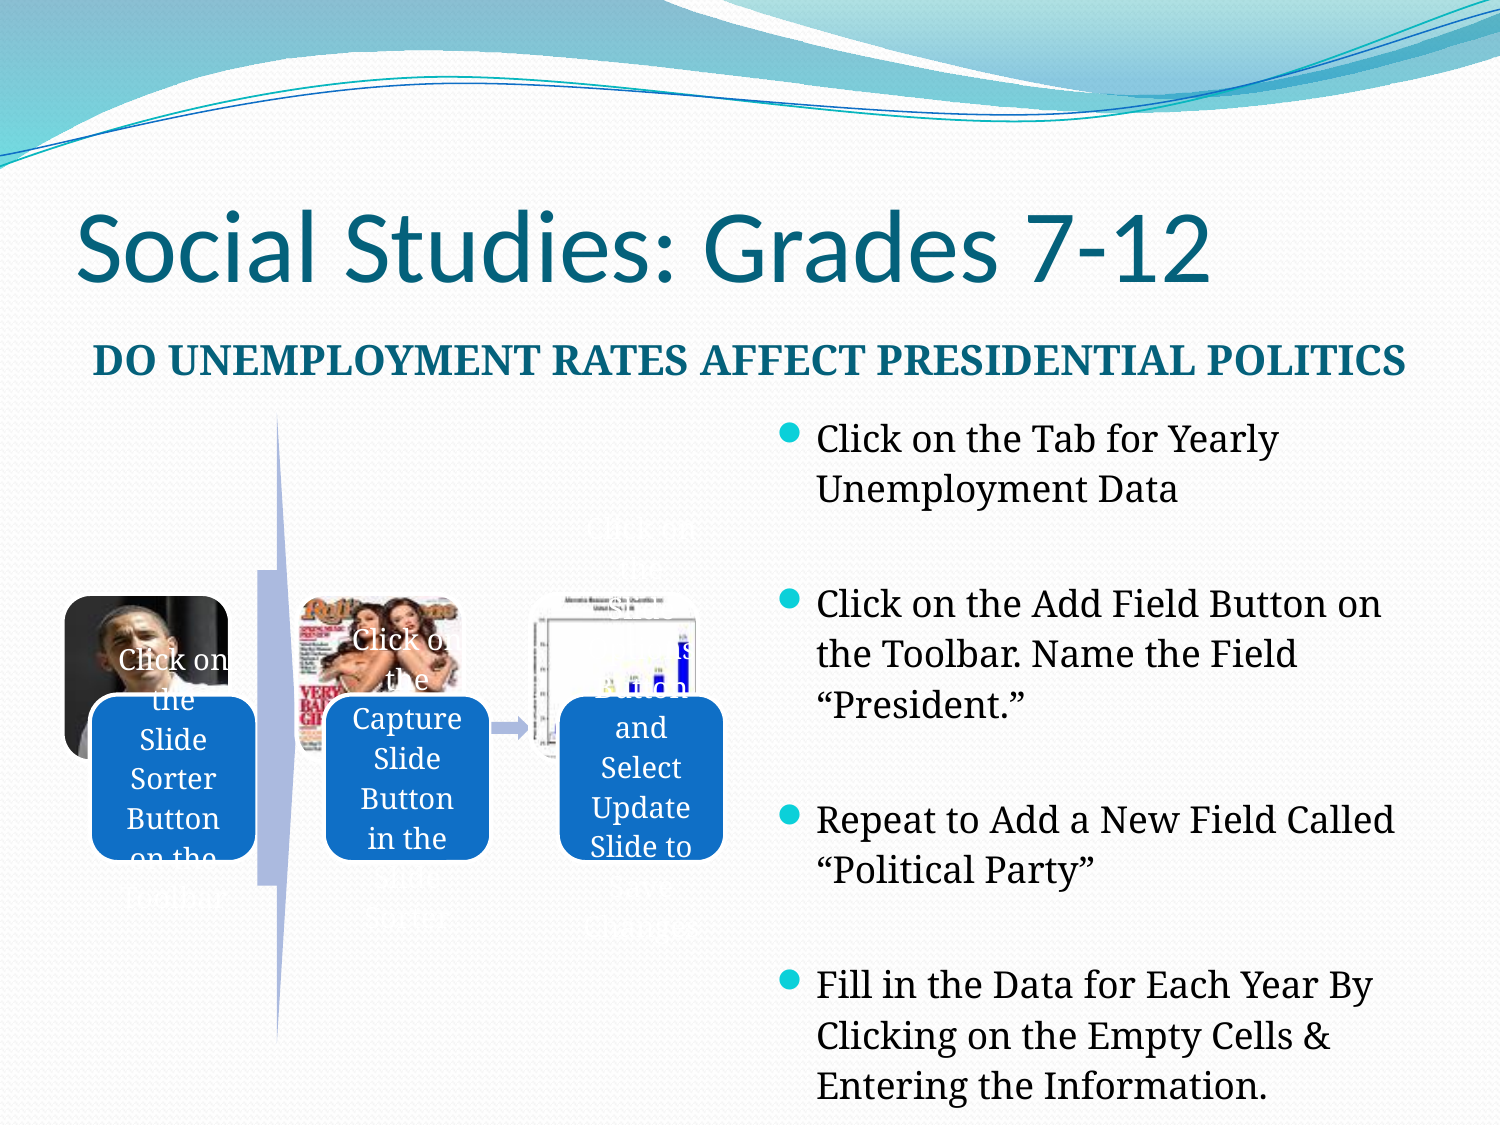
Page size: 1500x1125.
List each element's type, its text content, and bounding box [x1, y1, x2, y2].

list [62, 412, 726, 1044]
title Social Studies: Grades 7-12 [75, 115, 1425, 303]
list DO UNEMPLOYMENT RATES AFFECT PRESIDENTIAL POLITICS [75, 304, 1425, 413]
list Click on the Tab for Yearly Unemployment Data Click on the Add Field Button on the Toolbar. Name the Field “President.” Repeat to Add a New Field Called “Political Party” Fill in the Data for Each Year By Clicking on the Empty Cells & Entering the Information. [761, 412, 1425, 1125]
